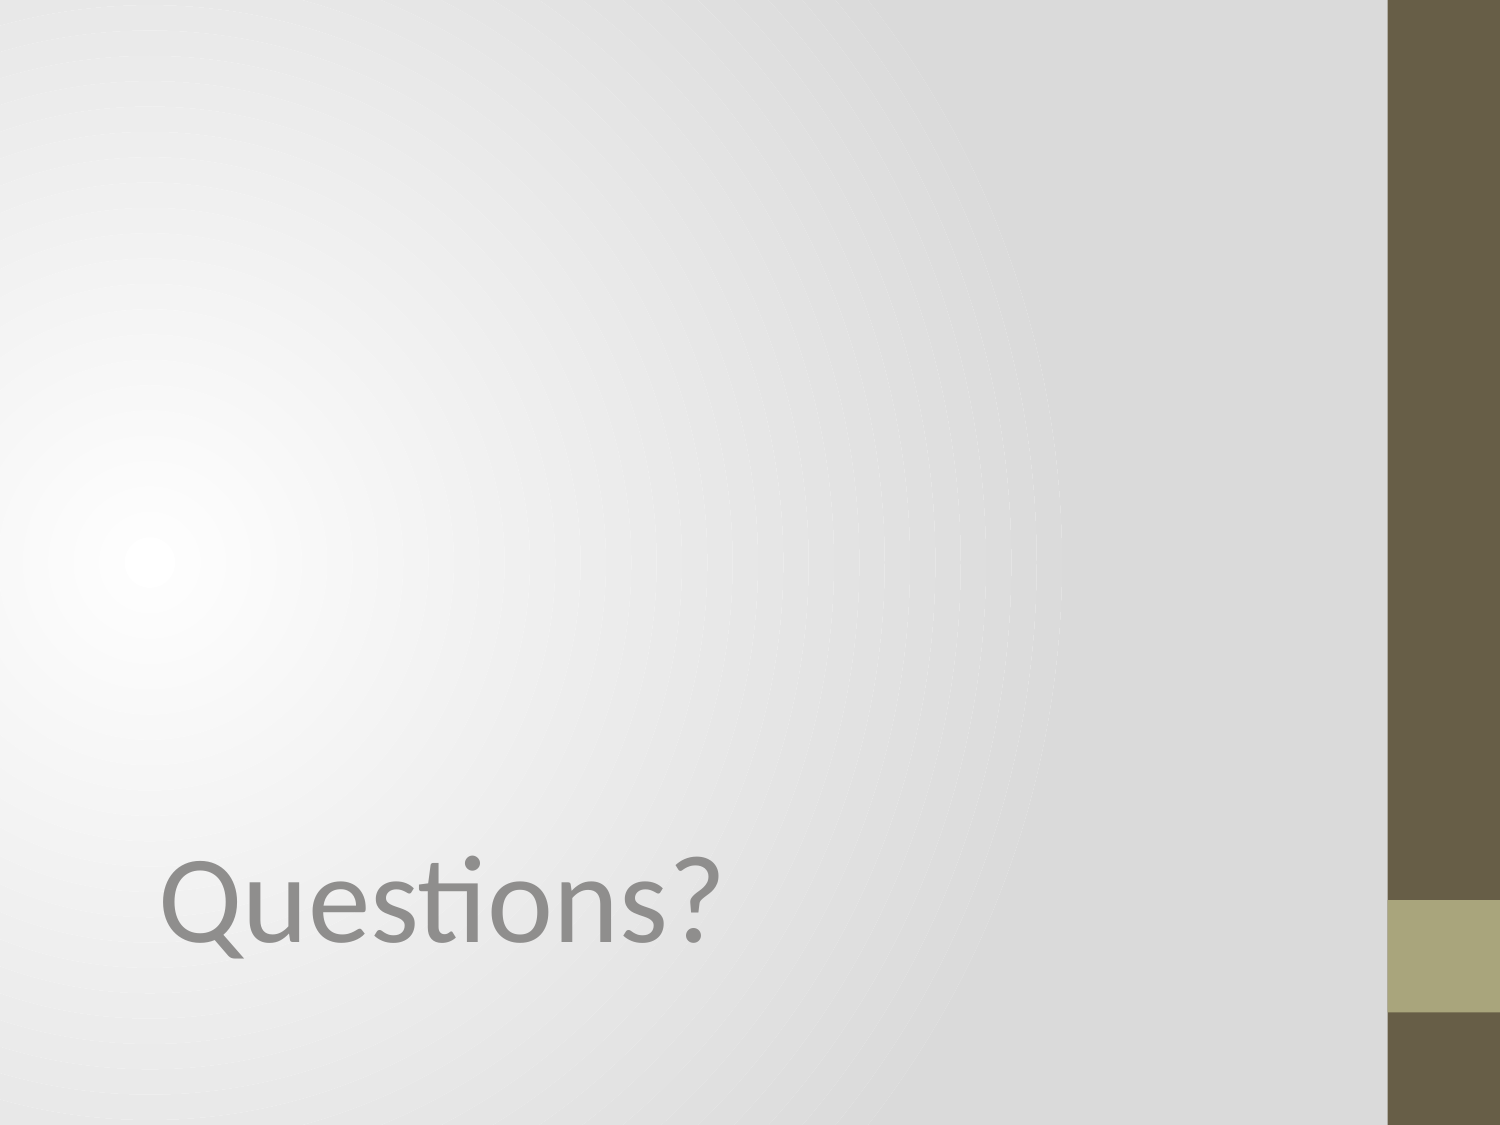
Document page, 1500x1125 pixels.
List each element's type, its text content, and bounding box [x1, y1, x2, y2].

text_box Questions? [143, 599, 1350, 975]
